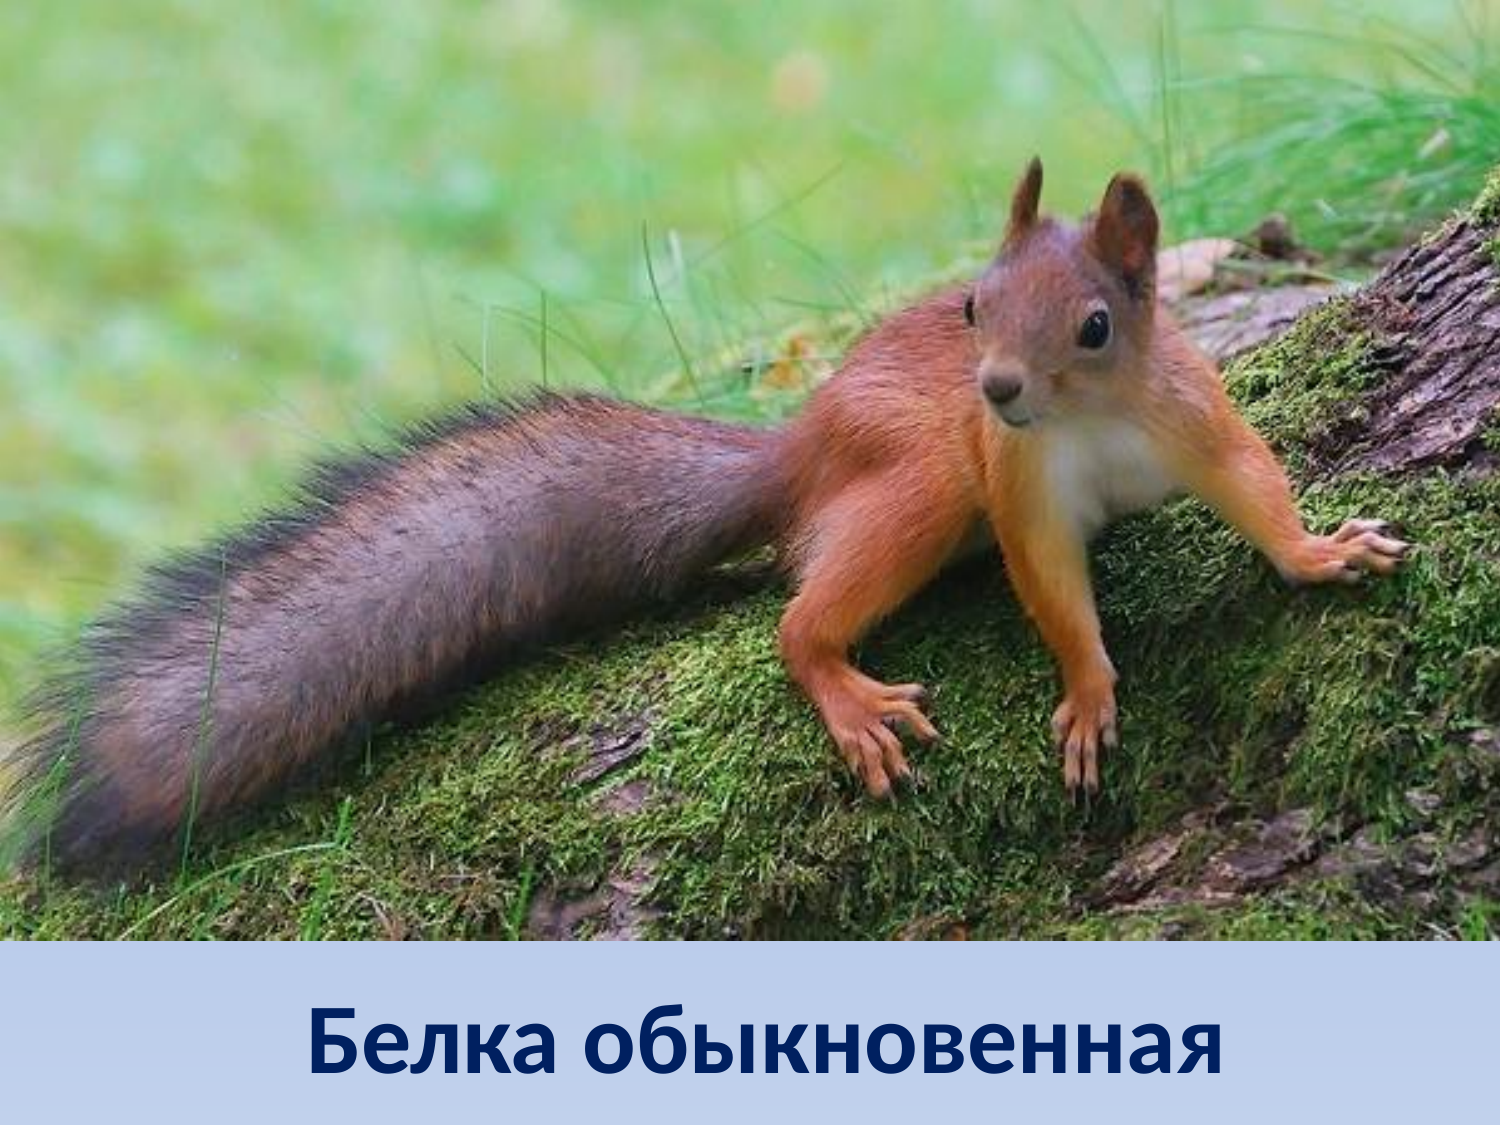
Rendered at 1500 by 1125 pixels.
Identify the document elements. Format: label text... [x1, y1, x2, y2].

picture [0, 0, 1500, 941]
text_box Белка обыкновенная [242, 965, 1291, 1101]
